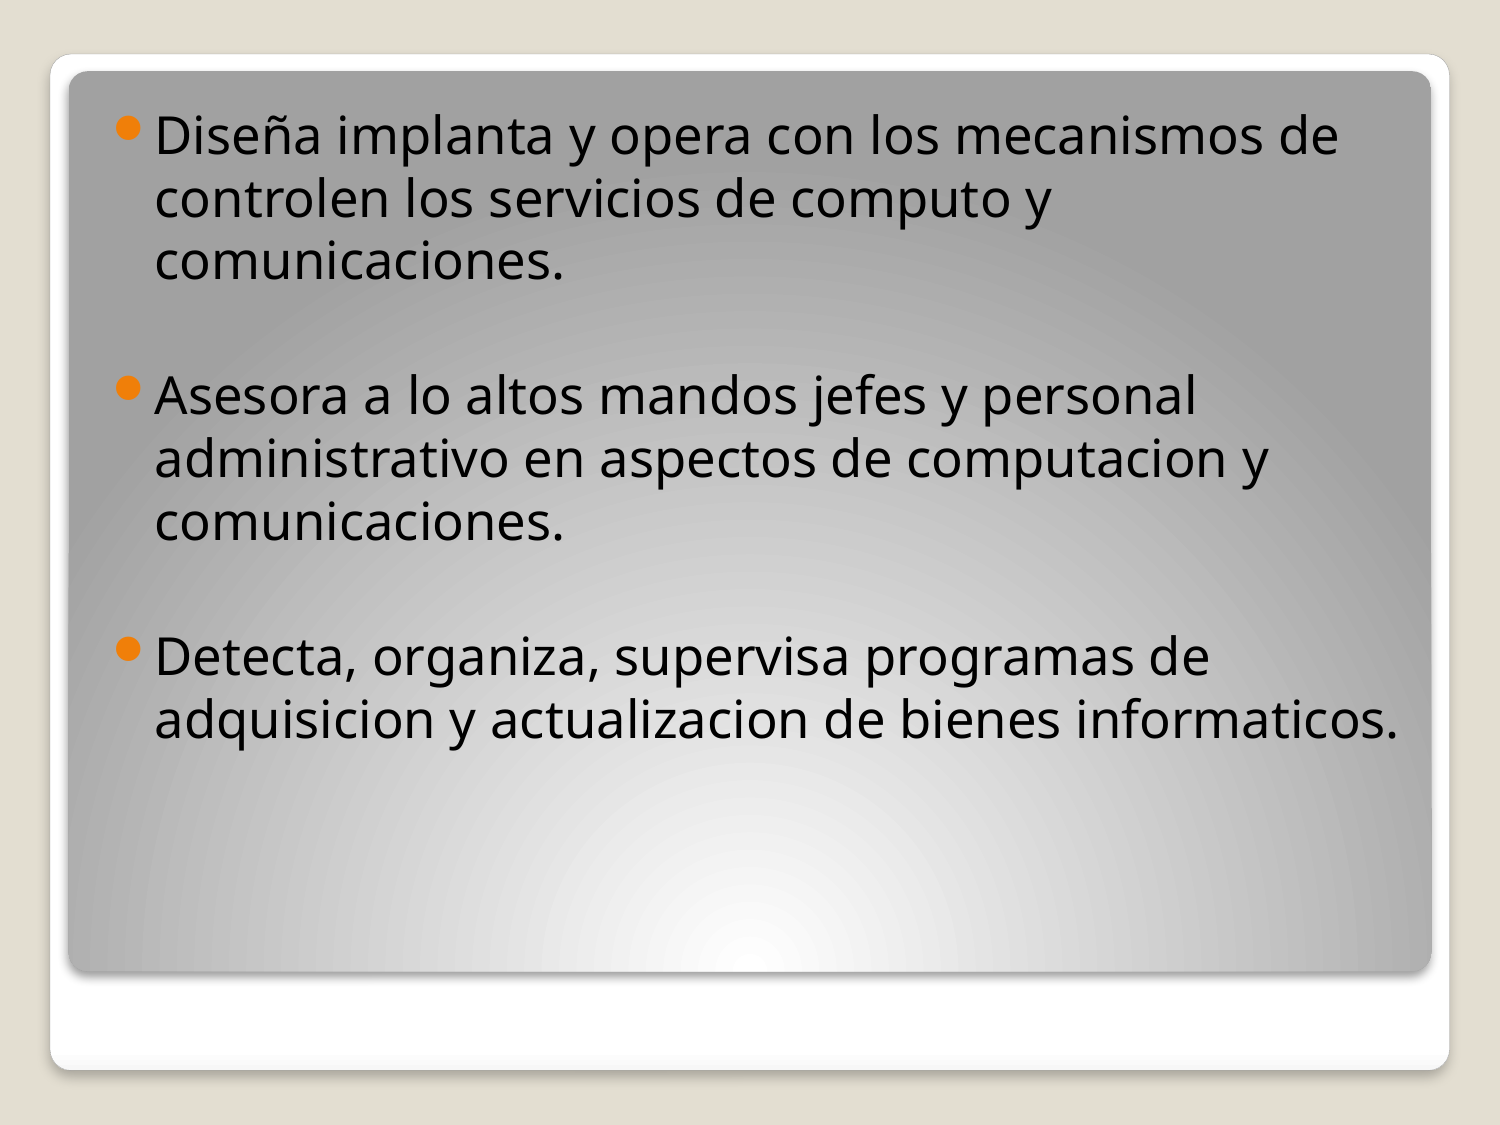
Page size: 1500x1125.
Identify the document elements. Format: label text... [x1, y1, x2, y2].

list Diseña implanta y opera con los mecanismos de controlen los servicios de computo y comunicaciones. Asesora a lo altos mandos jefes y personal administrativo en aspectos de computacion y comunicaciones. Detecta, organiza, supervisa programas de adquisicion y actualizacion de bienes informaticos. [82, 86, 1425, 774]
